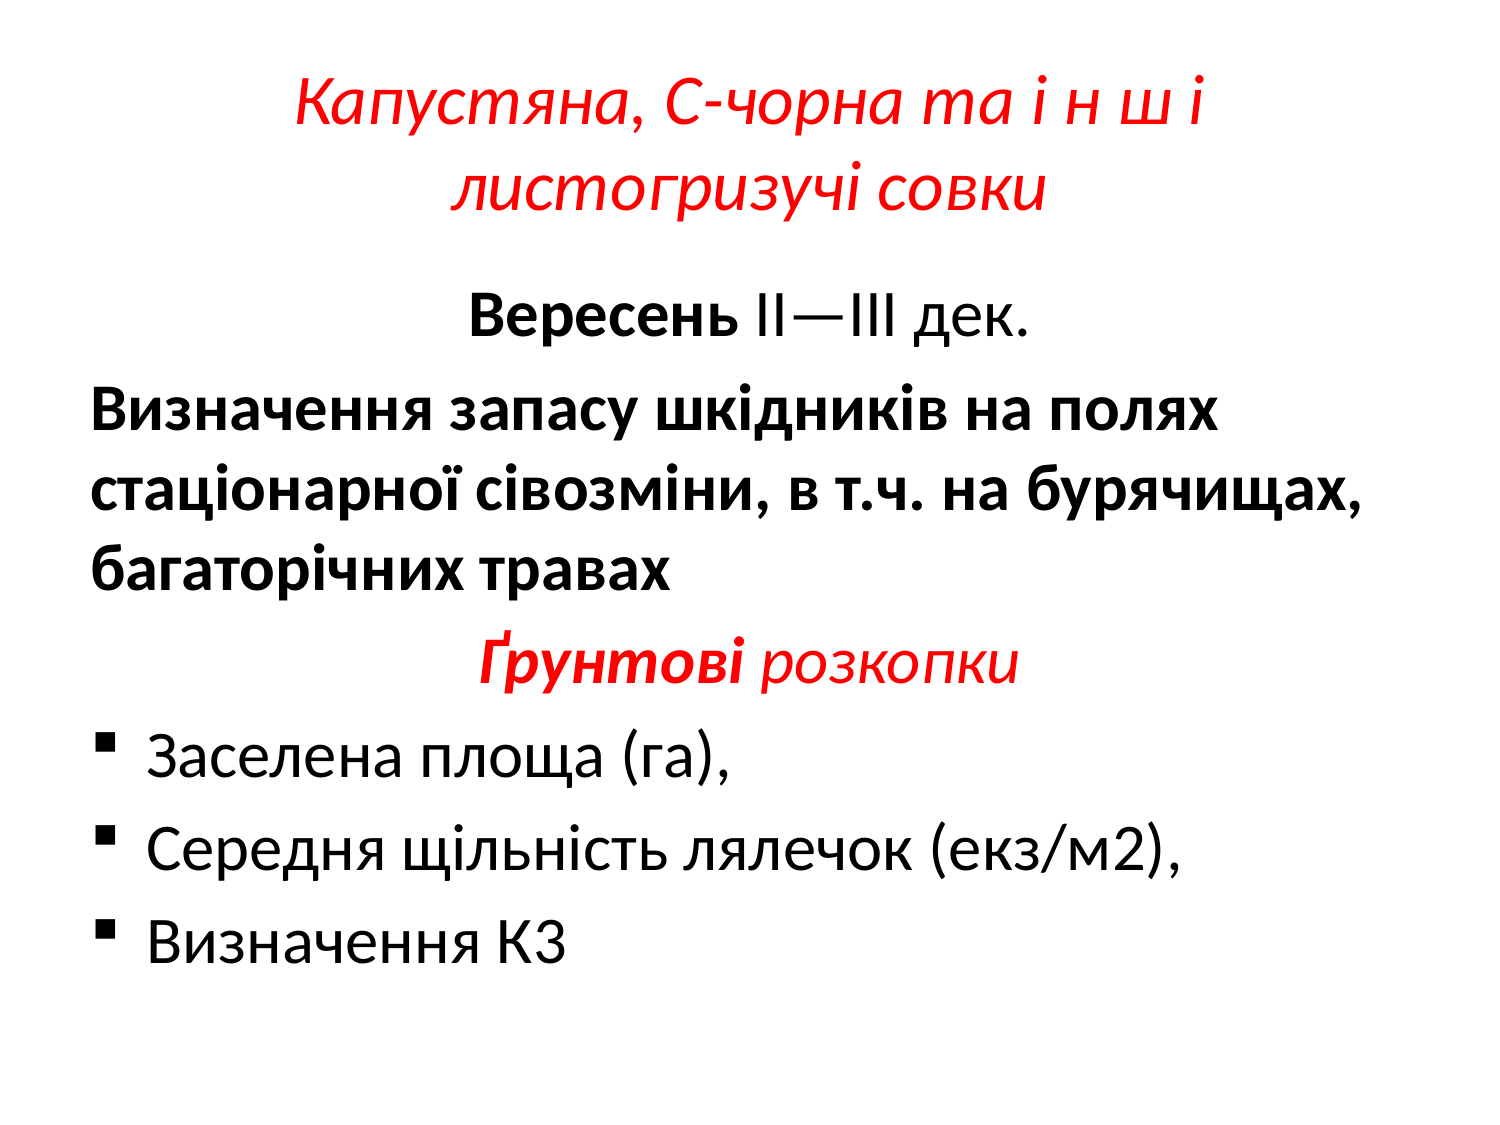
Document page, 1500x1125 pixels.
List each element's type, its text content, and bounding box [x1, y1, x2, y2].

title Капустяна, С-чорна та і н ш і листогризучі совки [75, 45, 1425, 233]
list Вересень II—ІІІ дек. Визначення запасу шкідників на полях стаціонарної сівозміни, в т.ч. на бурячищах, багаторічних травах Ґрунтові розкопки Заселена площа (га), Середня щільність лялечок (екз/м2), Визначення К3 [75, 262, 1425, 1005]
